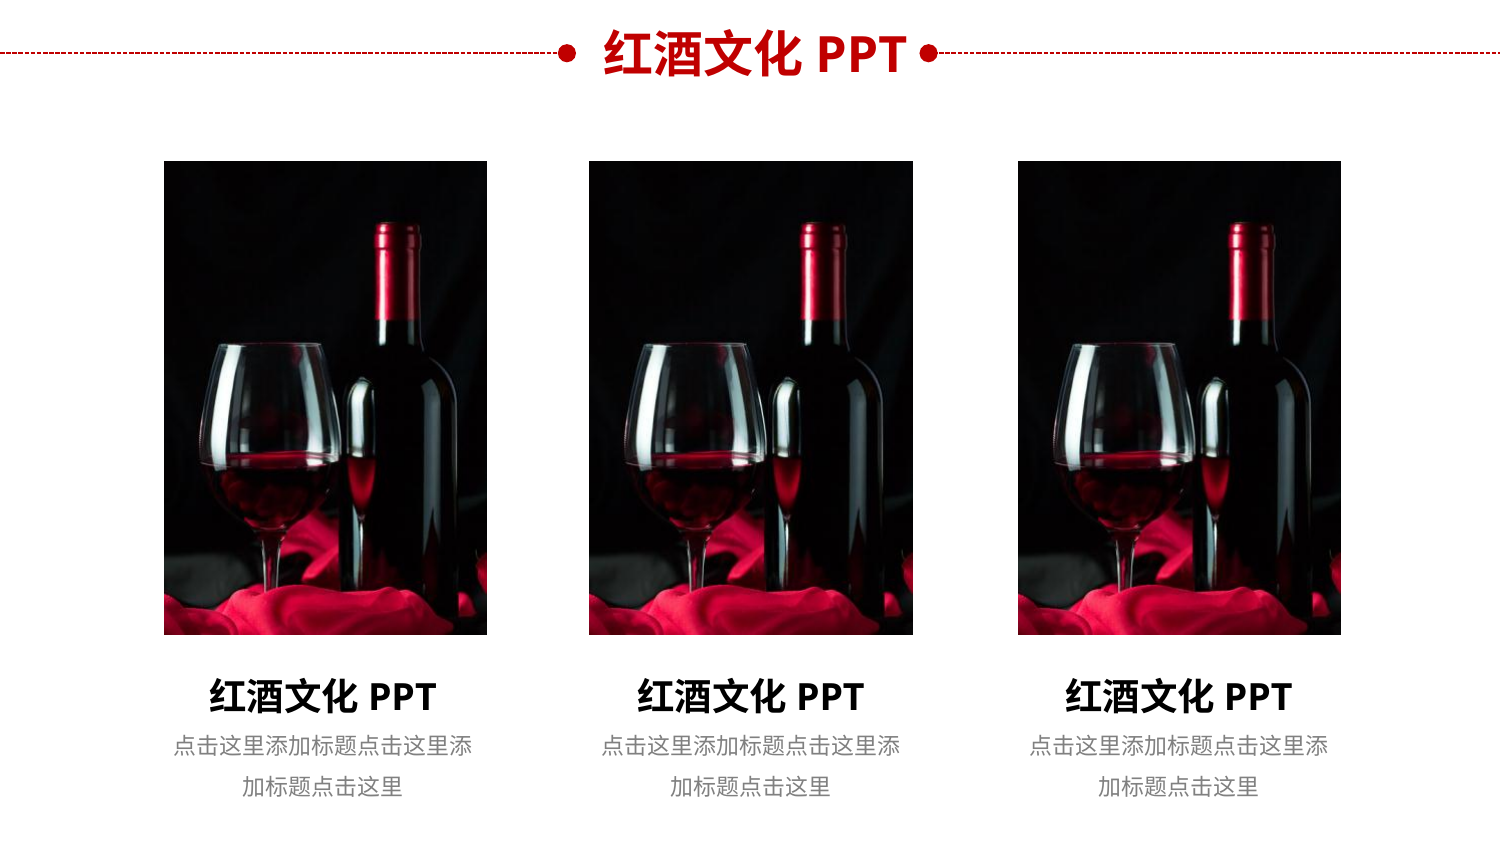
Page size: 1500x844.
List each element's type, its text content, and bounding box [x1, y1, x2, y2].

text_box 红酒文化PPT [583, 15, 928, 91]
picture [589, 161, 913, 636]
text_box [917, 42, 940, 65]
text_box [555, 42, 579, 65]
text_box 红酒文化PPT 点击这里添加标题点击这里添加标题点击这里 [159, 646, 487, 804]
text_box 红酒文化PPT 点击这里添加标题点击这里添加标题点击这里 [587, 646, 915, 804]
picture [1018, 161, 1341, 636]
text_box 红酒文化PPT 点击这里添加标题点击这里添加标题点击这里 [1015, 646, 1343, 804]
picture [163, 161, 487, 636]
